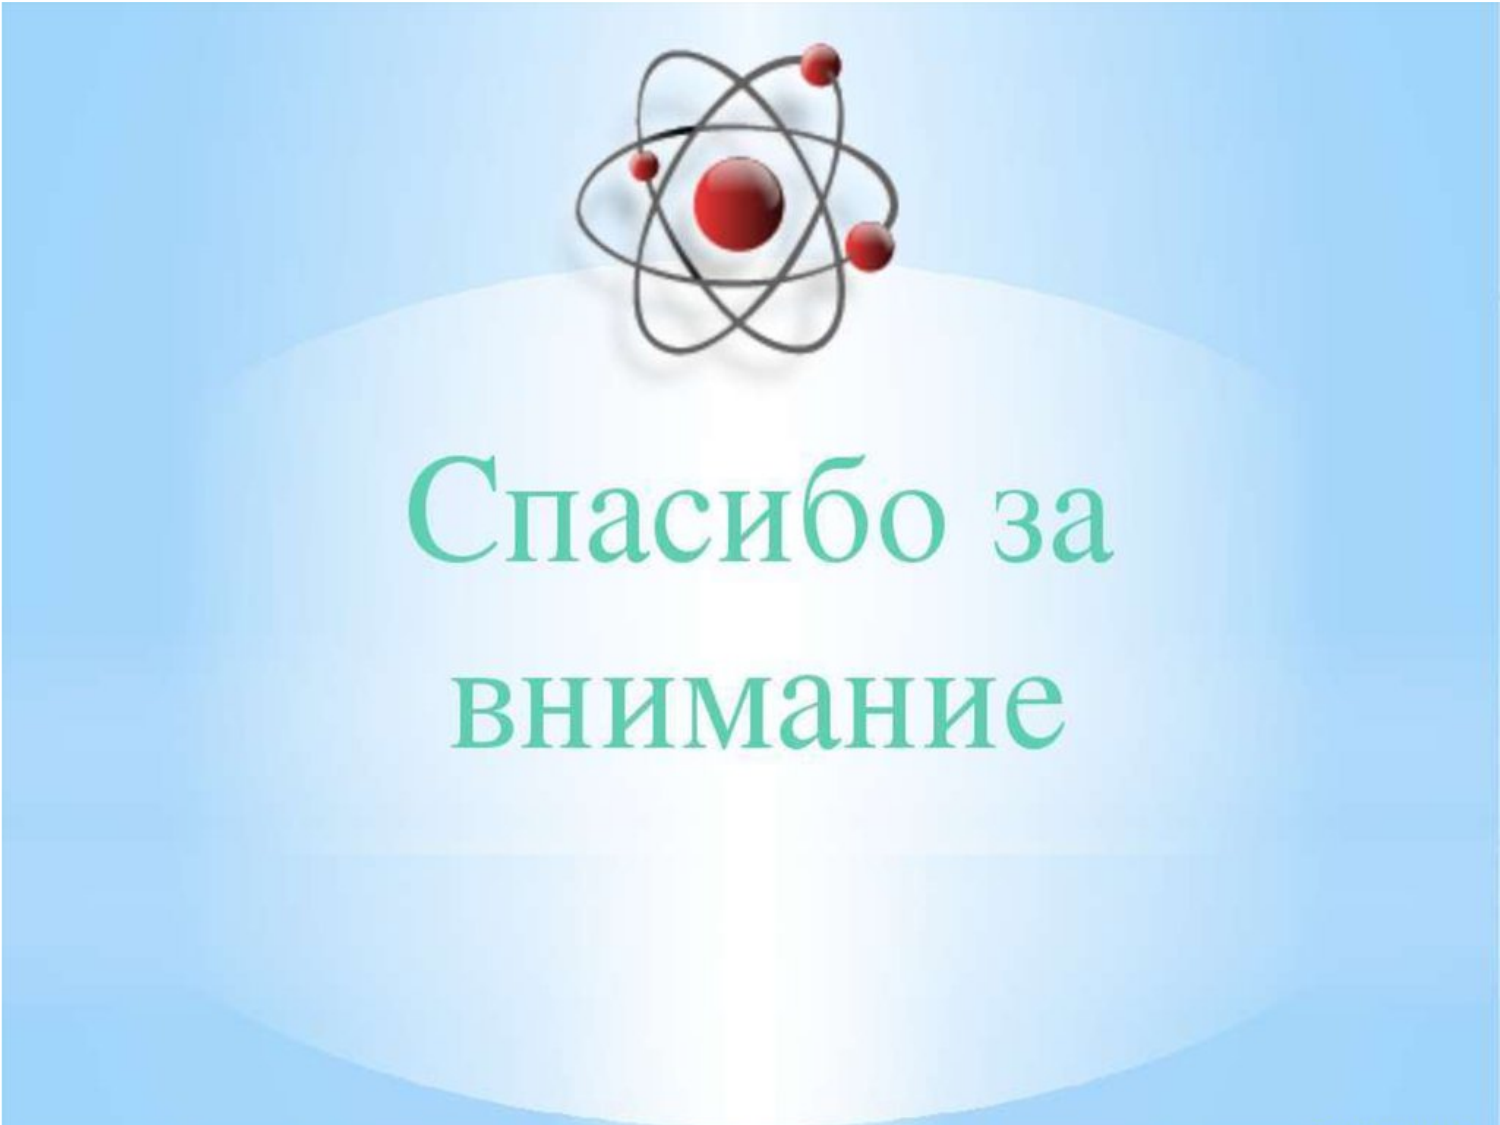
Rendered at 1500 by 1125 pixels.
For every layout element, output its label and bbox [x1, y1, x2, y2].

list [1, 1, 1500, 1125]
